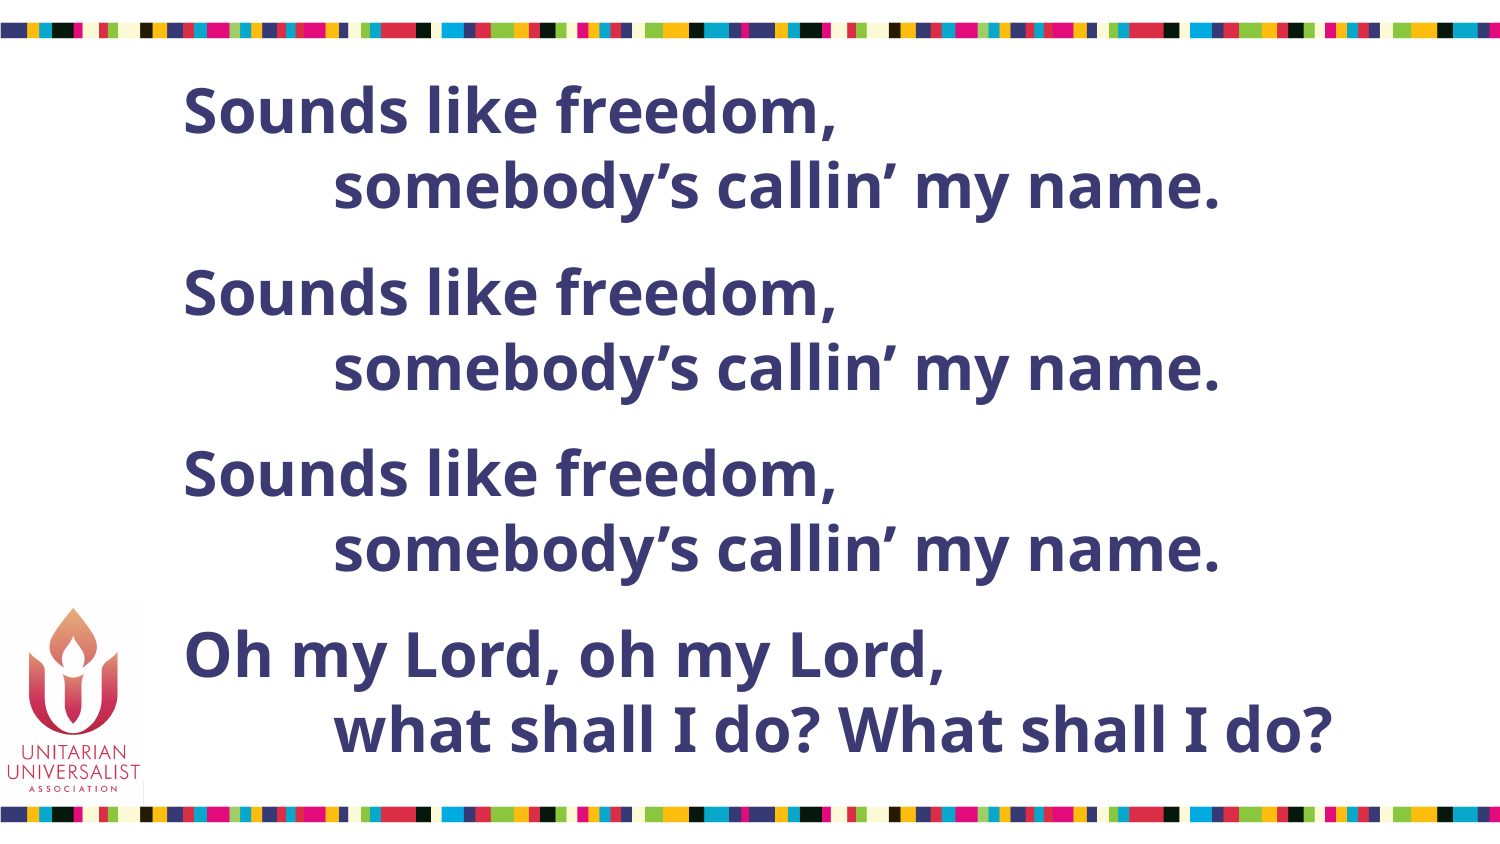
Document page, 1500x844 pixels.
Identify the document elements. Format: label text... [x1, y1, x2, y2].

text_box Sounds like freedom, somebody’s callin’ my name. Sounds like freedom, somebody’s callin’ my name. Sounds like freedom, somebody’s callin’ my name. Oh my Lord, oh my Lord, what shall I do? What shall I do? [168, 56, 1421, 780]
picture [0, 22, 1500, 40]
picture [0, 600, 1500, 824]
